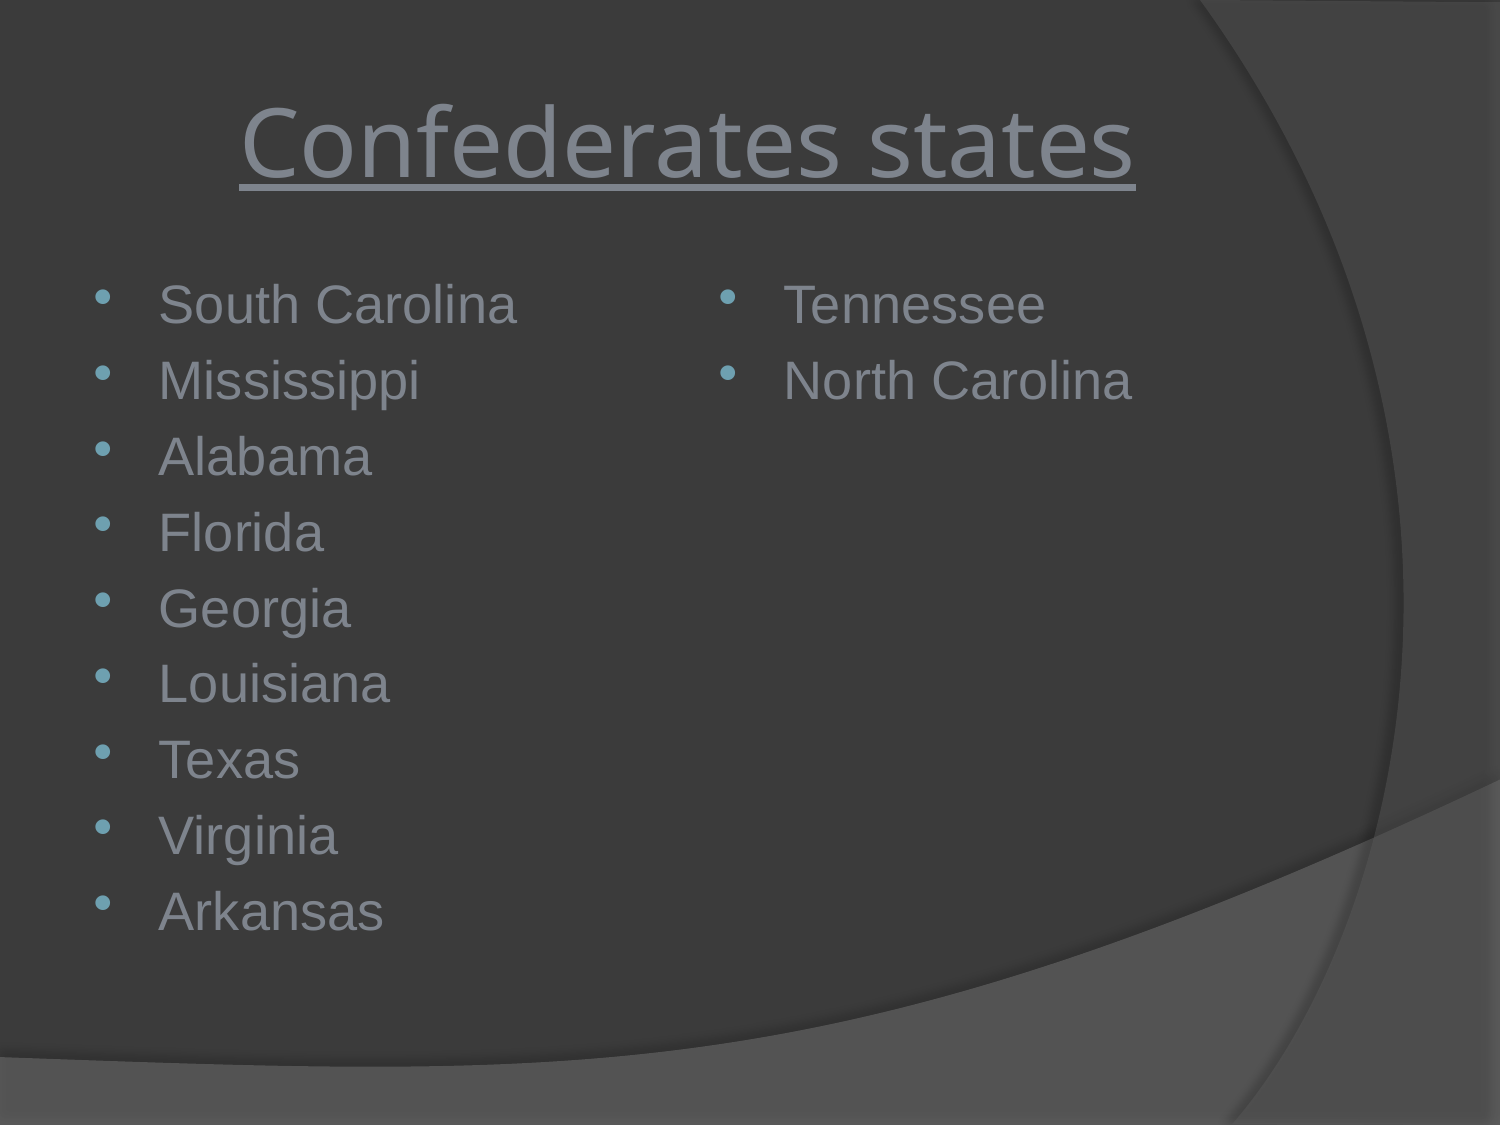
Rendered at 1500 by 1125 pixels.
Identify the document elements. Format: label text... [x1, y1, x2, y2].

list Tennessee North Carolina [699, 262, 1300, 1005]
title Confederates states [75, 45, 1300, 233]
list South Carolina Mississippi Alabama Florida Georgia Louisiana Texas Virginia Arkansas [75, 262, 675, 1005]
